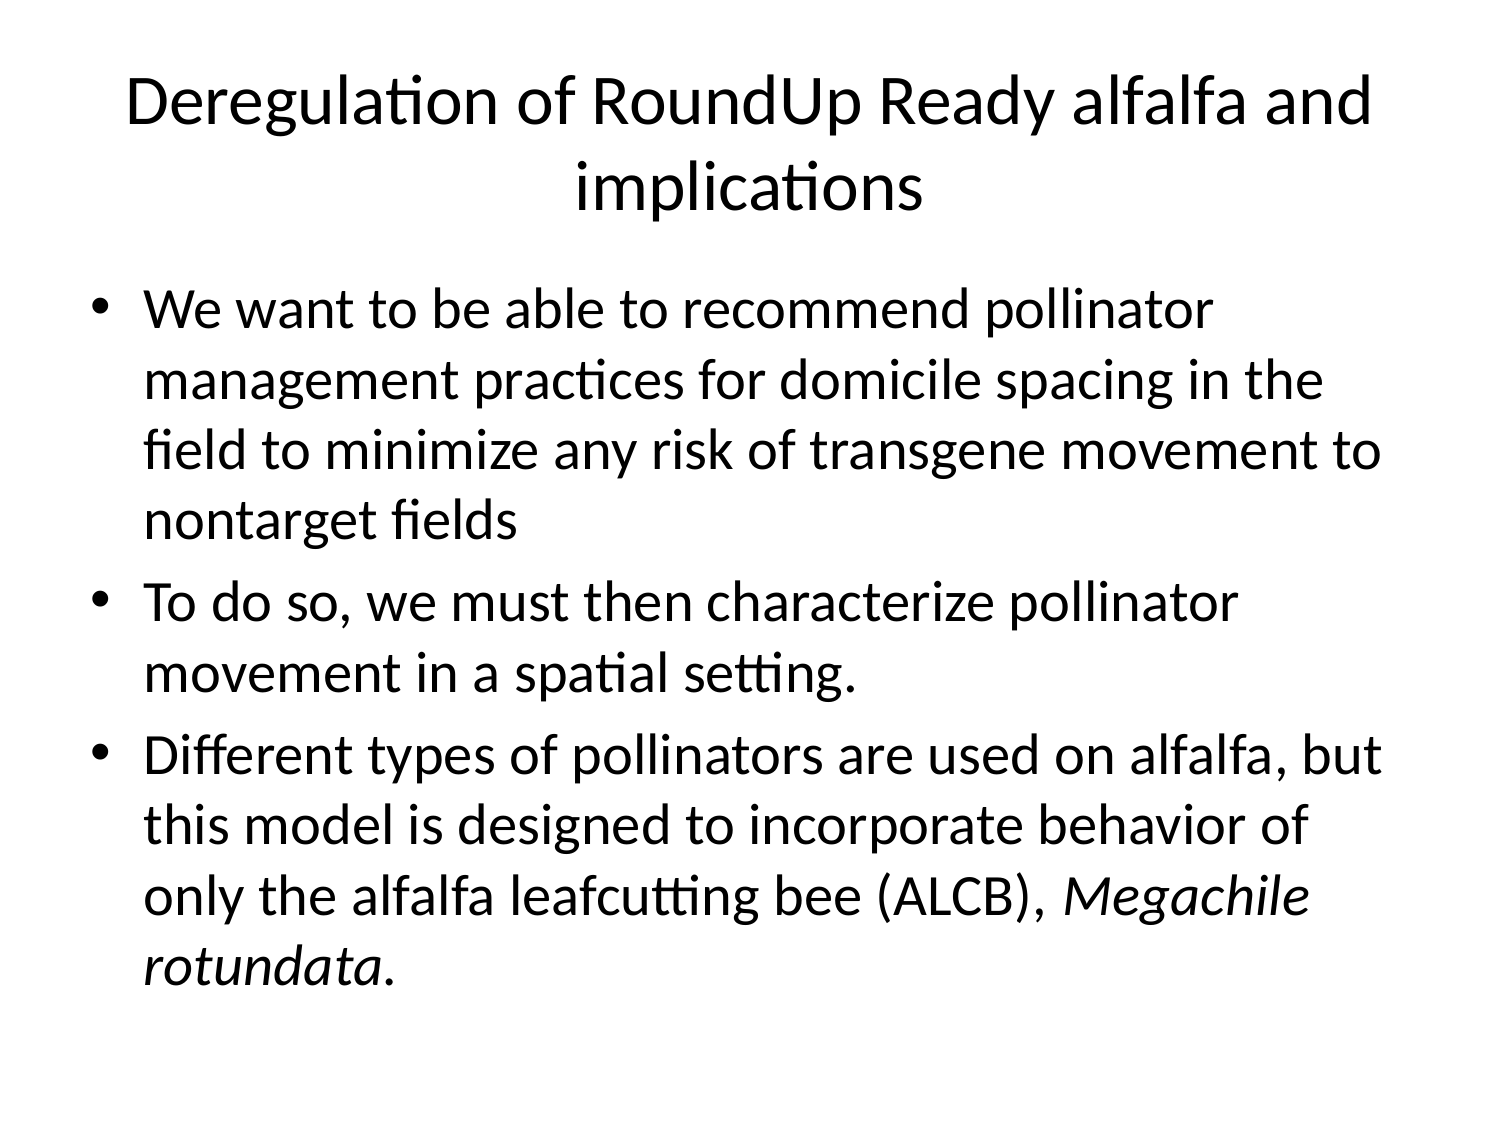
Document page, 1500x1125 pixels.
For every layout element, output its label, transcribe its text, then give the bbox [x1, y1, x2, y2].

list We want to be able to recommend pollinator management practices for domicile spacing in the field to minimize any risk of transgene movement to nontarget fields To do so, we must then characterize pollinator movement in a spatial setting. Different types of pollinators are used on alfalfa, but this model is designed to incorporate behavior of only the alfalfa leafcutting bee (ALCB), Megachile rotundata. [75, 262, 1425, 1005]
title Deregulation of RoundUp Ready alfalfa and implications [75, 45, 1425, 233]
